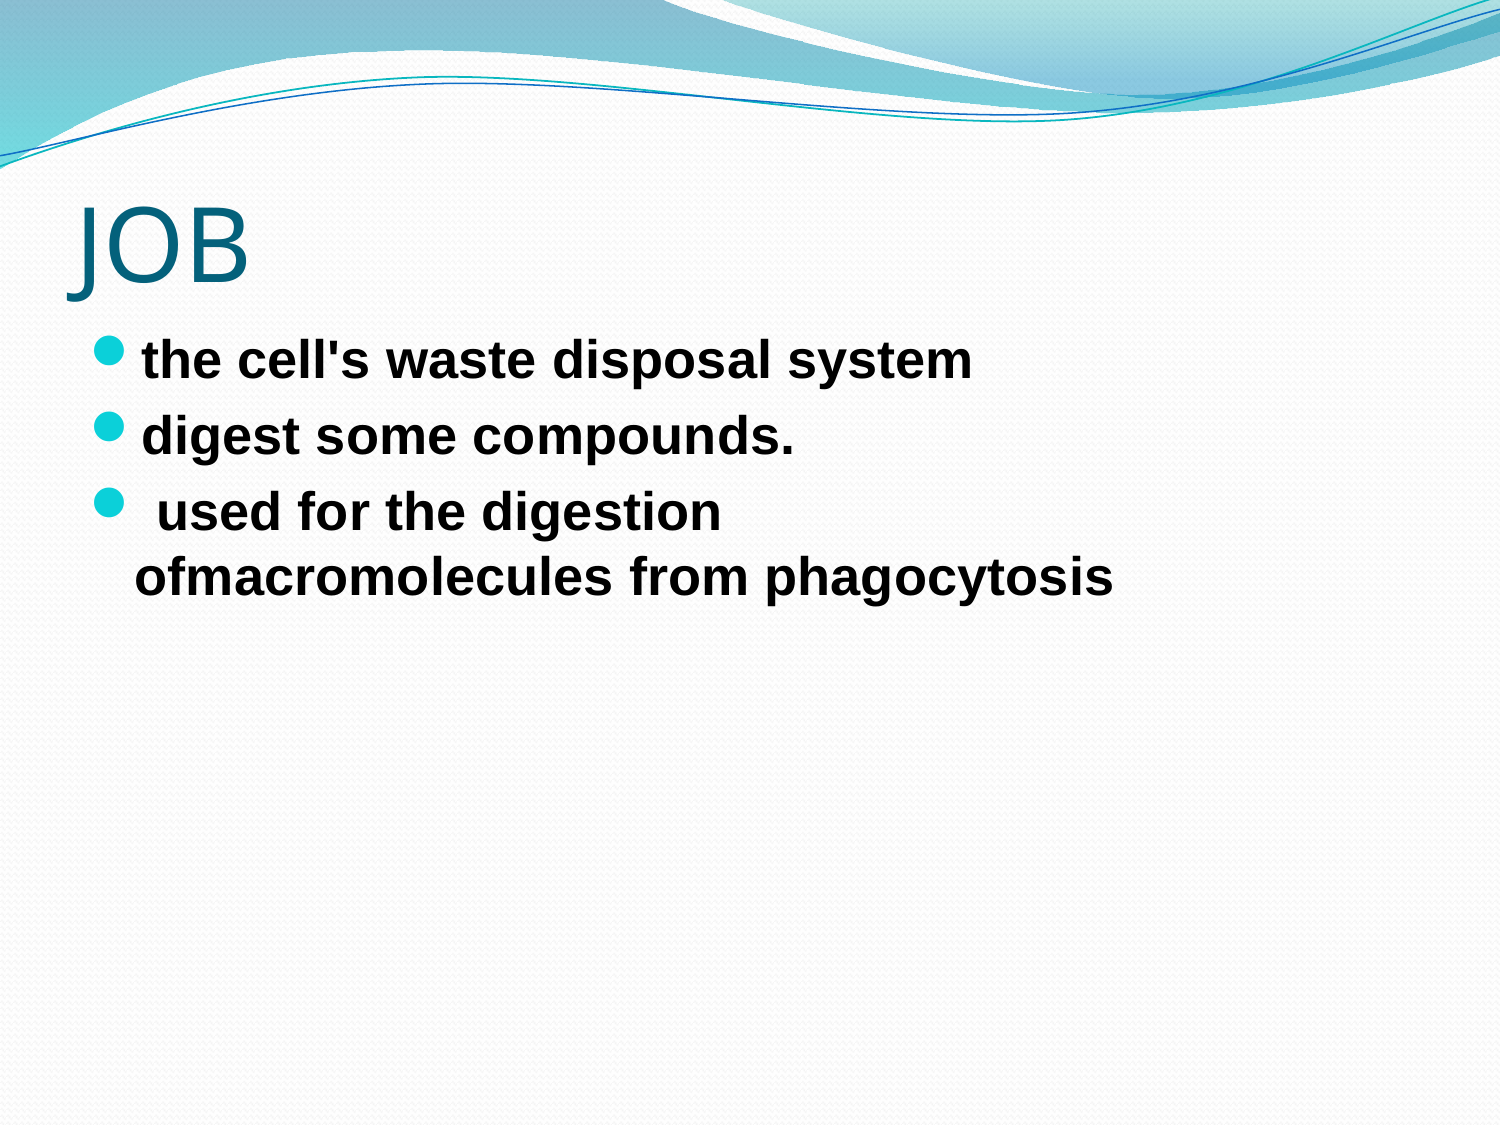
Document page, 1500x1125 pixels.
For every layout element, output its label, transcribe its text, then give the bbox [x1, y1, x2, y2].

title JOB [75, 115, 1425, 303]
list the cell's waste disposal system digest some compounds. used for the digestion ofmacromolecules from phagocytosis [75, 317, 1425, 1038]
